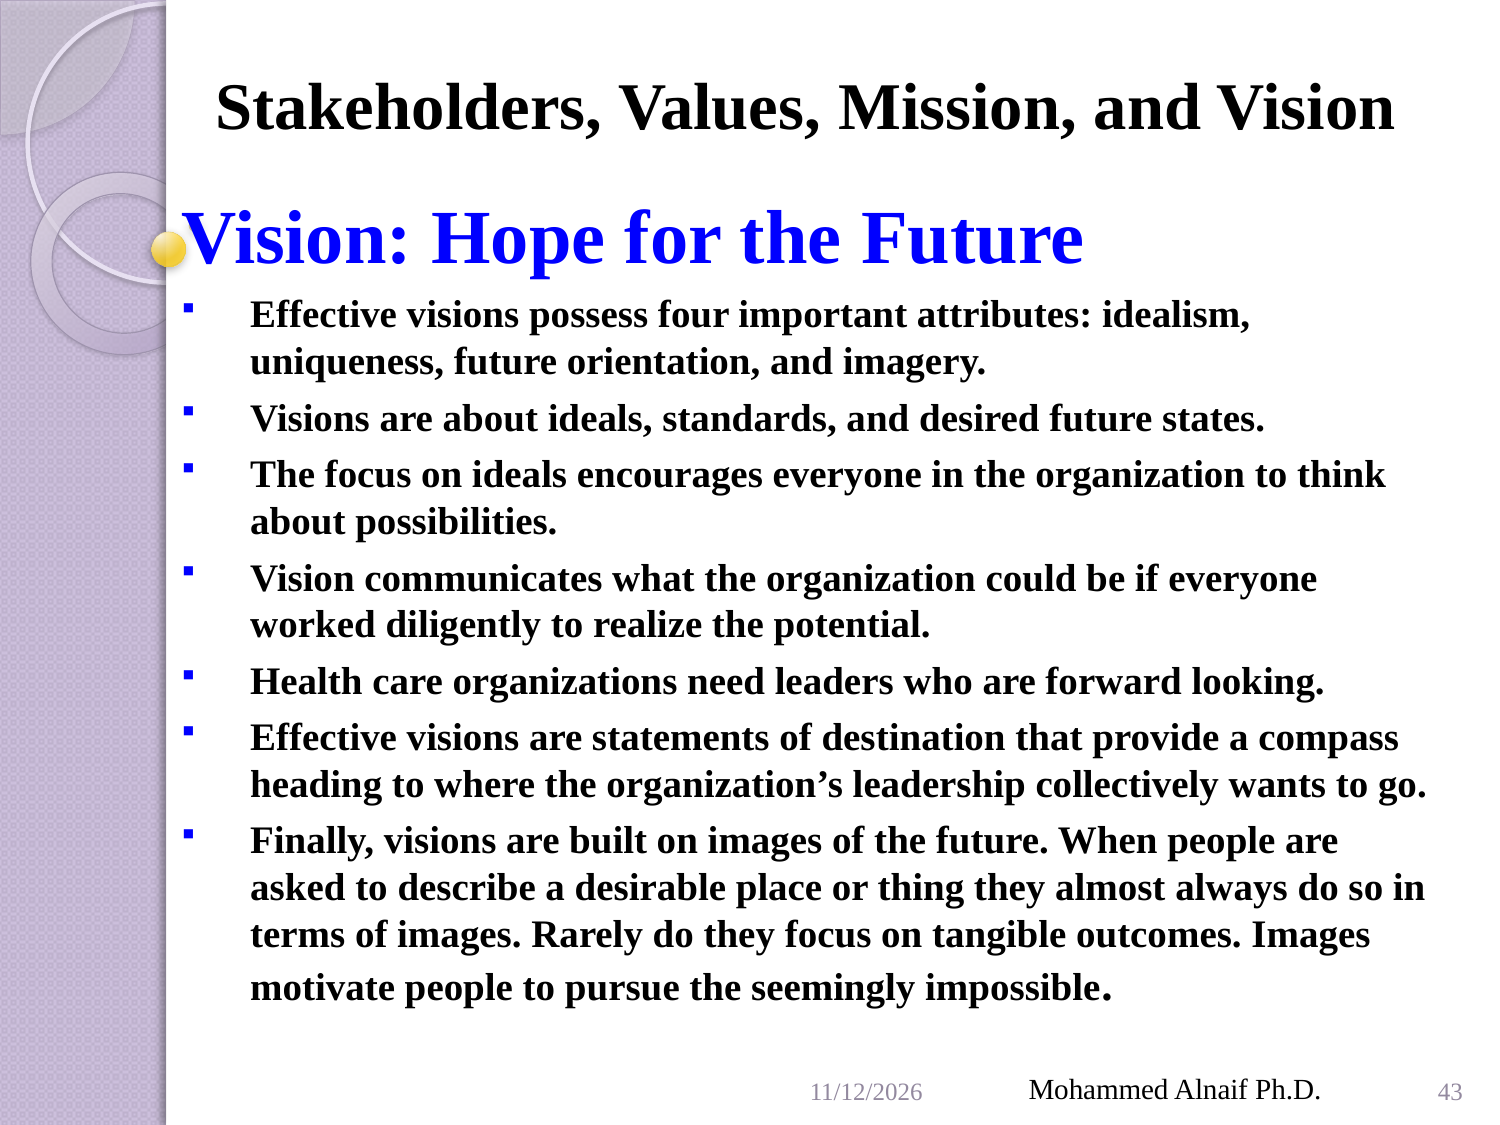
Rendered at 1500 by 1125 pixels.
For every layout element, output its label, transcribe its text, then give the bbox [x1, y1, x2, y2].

subtitle Vision: Hope for the Future Effective visions possess four important attributes: idealism, uniqueness, future orientation, and imagery. Visions are about ideals, standards, and desired future states. The focus on ideals encourages everyone in the organization to think about possibilities. Vision communicates what the organization could be if everyone worked diligently to realize the potential. Health care organizations need leaders who are forward looking. Effective visions are statements of destination that provide a compass heading to where the organization’s leadership collectively wants to go. Finally, visions are built on images of the future. When people are asked to describe a desirable place or thing they almost always do so in terms of images. Rarely do they focus on tangible outcomes. Images motivate people to pursue the seemingly impossible. [162, 187, 1450, 1038]
slide_number 43 [1413, 1034, 1488, 1113]
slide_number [587, 1038, 937, 1113]
title Stakeholders, Values, Mission, and Vision [162, 37, 1450, 150]
footer Mohammed Alnaif Ph.D. [937, 1038, 1413, 1113]
